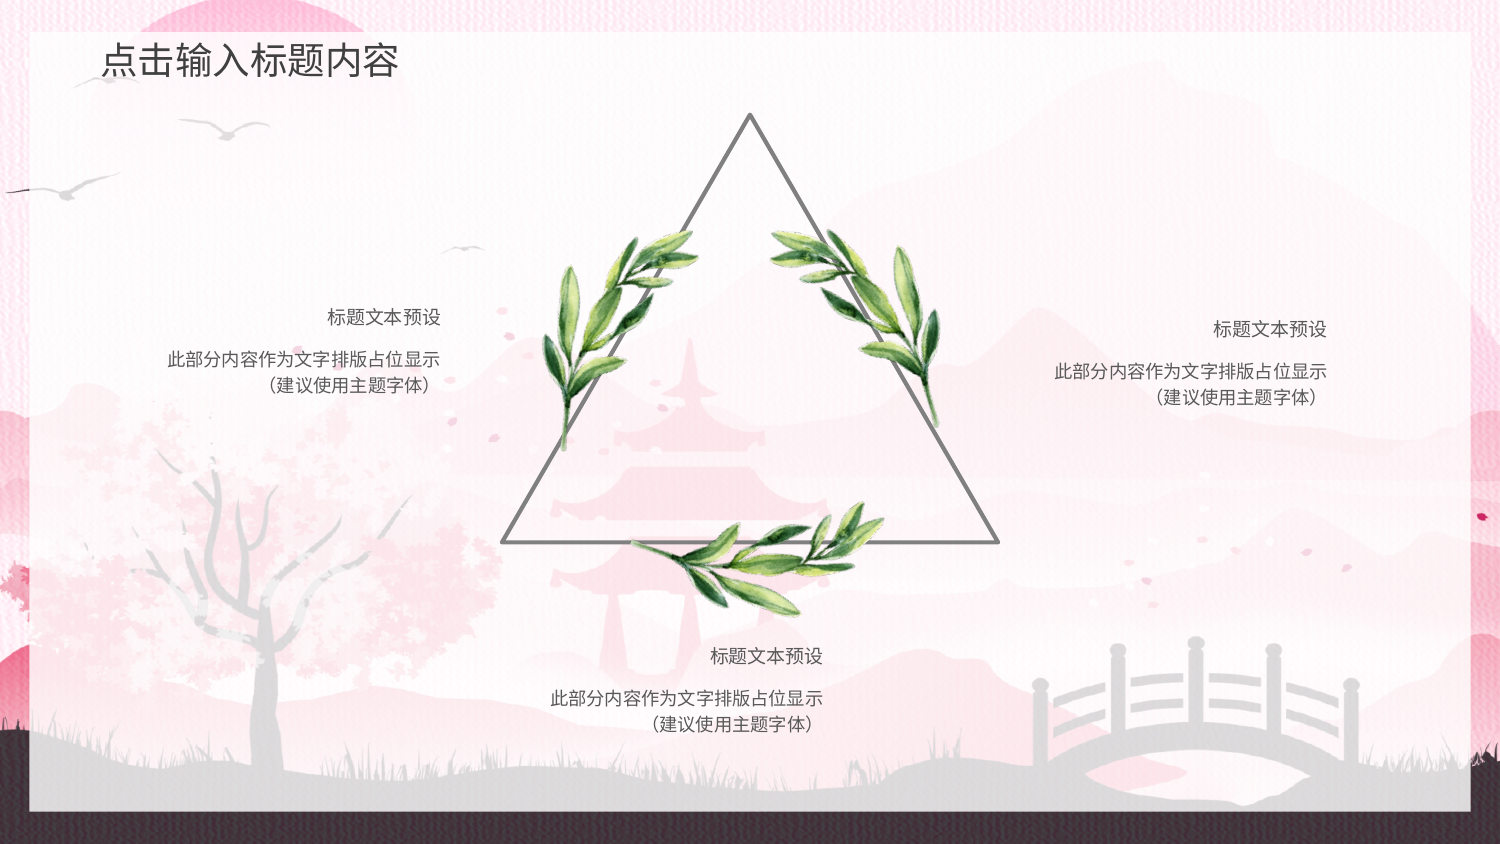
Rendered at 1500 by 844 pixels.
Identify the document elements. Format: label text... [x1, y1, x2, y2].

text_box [1015, 309, 1364, 417]
text_box 点击输入标题内容 [100, 28, 450, 91]
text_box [511, 636, 860, 744]
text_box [128, 297, 477, 405]
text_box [501, 114, 999, 623]
picture [0, 0, 1500, 844]
